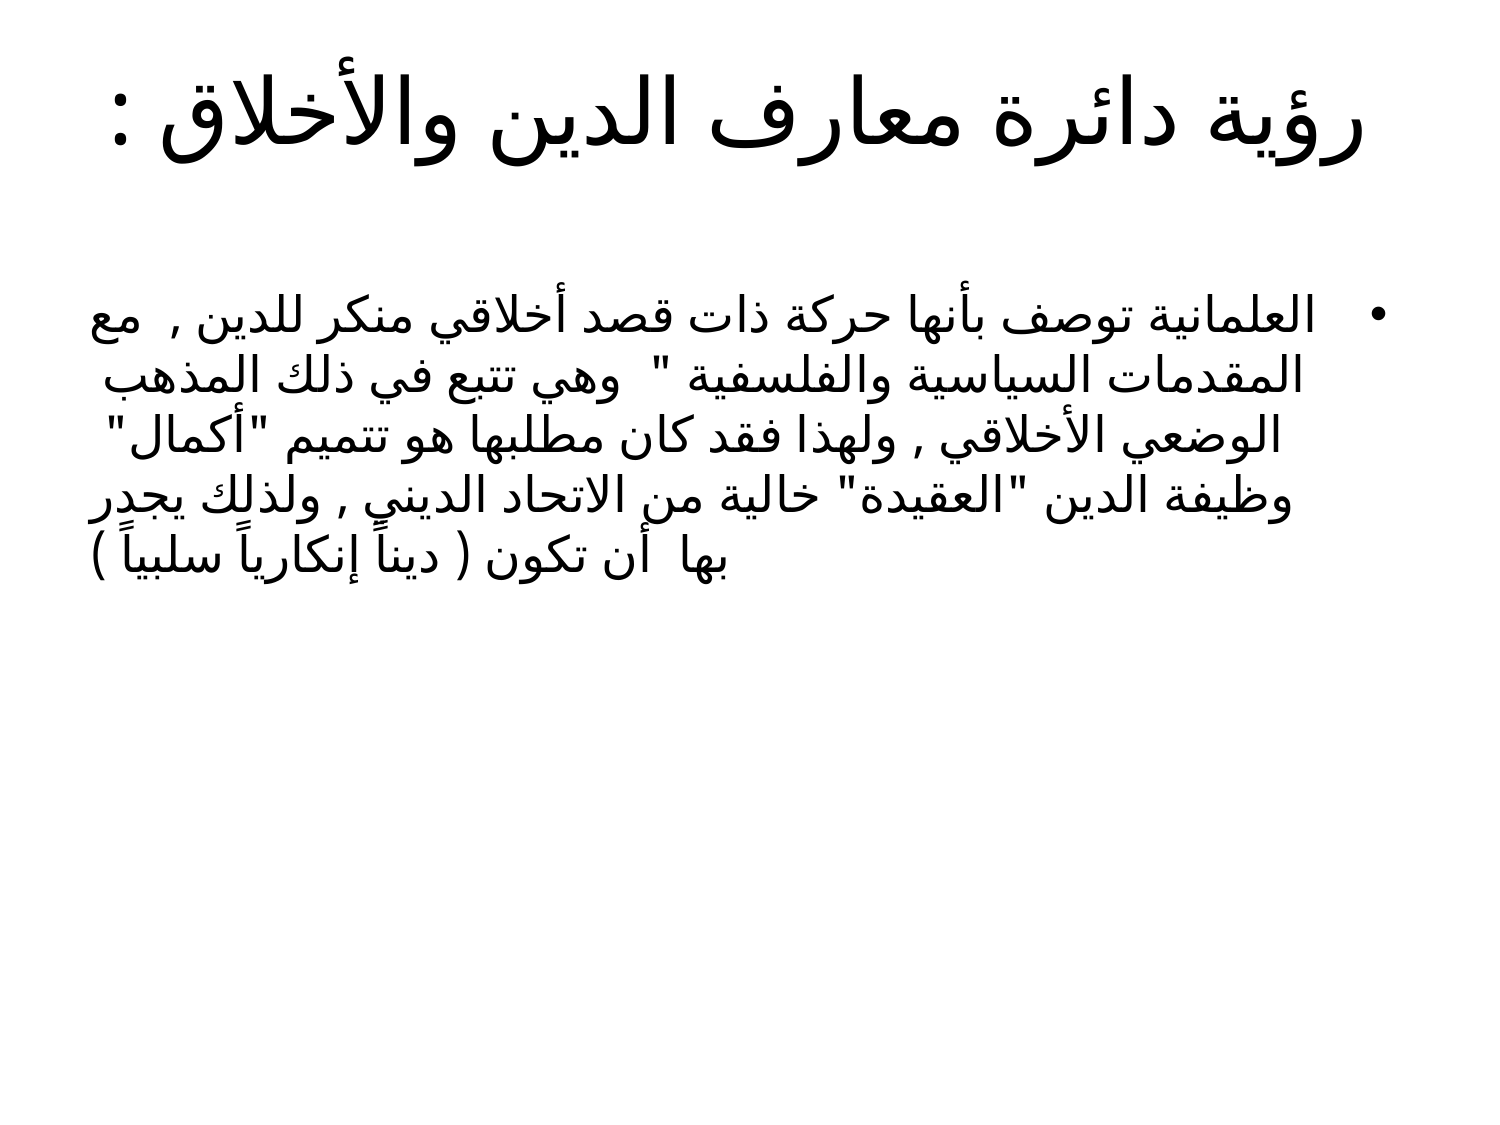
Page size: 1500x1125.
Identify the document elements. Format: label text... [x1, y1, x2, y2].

list العلمانية توصف بأنها حركة ذات قصد أخلاقي منكر للدين , مع المقدمات السياسية والفلسفية " وهي تتبع في ذلك المذهب الوضعي الأخلاقي , ولهذا فقد كان مطلبها هو تتميم "أكمال" وظيفة الدين "العقيدة" خالية من الاتحاد الديني , ولذلك يجدر بها أن تكون ( ديناً إنكارياً سلبياً ) [75, 275, 1425, 929]
title رؤية دائرة معارف الدين والأخلاق : [75, 6, 1425, 210]
